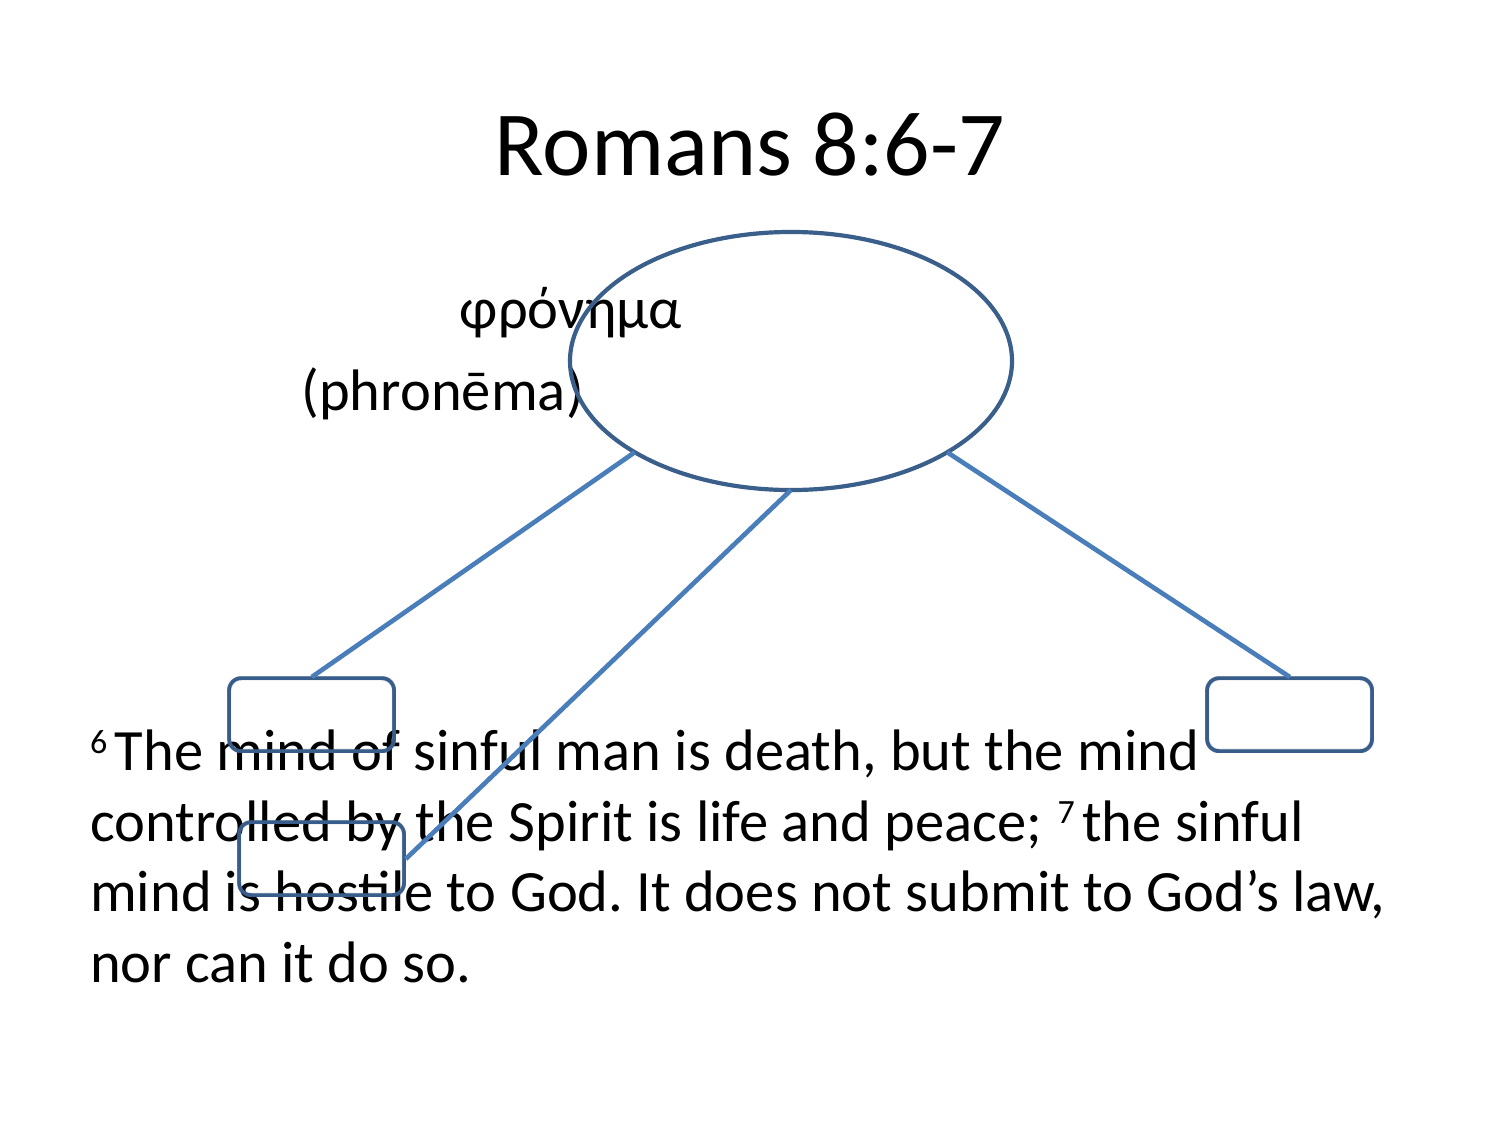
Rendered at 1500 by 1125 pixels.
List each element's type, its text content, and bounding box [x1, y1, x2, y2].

picture [237, 820, 406, 898]
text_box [311, 451, 635, 678]
picture [227, 676, 396, 754]
title Romans 8:6-7 [75, 45, 1425, 233]
text_box [567, 229, 1015, 493]
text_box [946, 451, 1291, 678]
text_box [405, 489, 792, 860]
picture [1205, 676, 1375, 754]
list φρόνημα (phronēma) 6 The mind of sinful man is death, but the mind controlled by the Spirit is life and peace; 7 the sinful mind is hostile to God. It does not submit to God’s law, nor can it do so. [75, 262, 1425, 1005]
